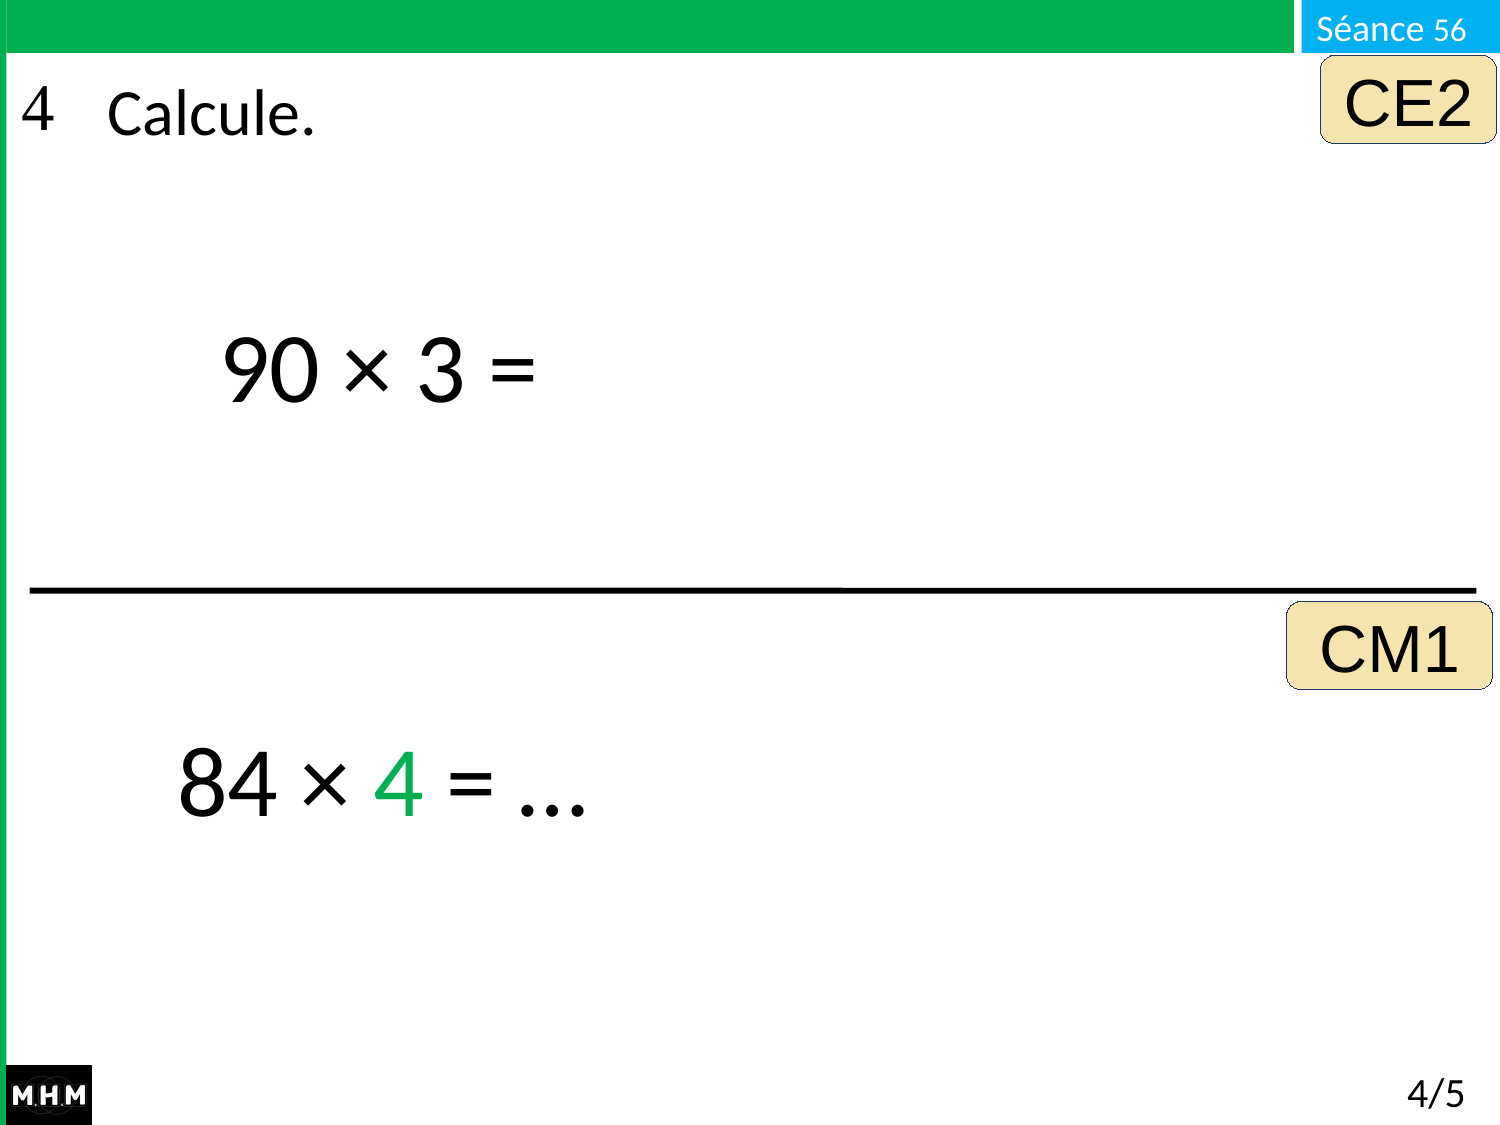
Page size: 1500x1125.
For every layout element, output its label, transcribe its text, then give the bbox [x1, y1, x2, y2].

title Calcule. [92, 71, 1387, 158]
list 4/5 [1373, 1064, 1500, 1125]
picture [6, 1065, 92, 1125]
text_box 90 × 3 = [96, 295, 684, 430]
text_box CE2 [1320, 55, 1497, 144]
text_box 84 × 4 = … [96, 708, 669, 844]
text_box CM1 [1286, 601, 1493, 690]
